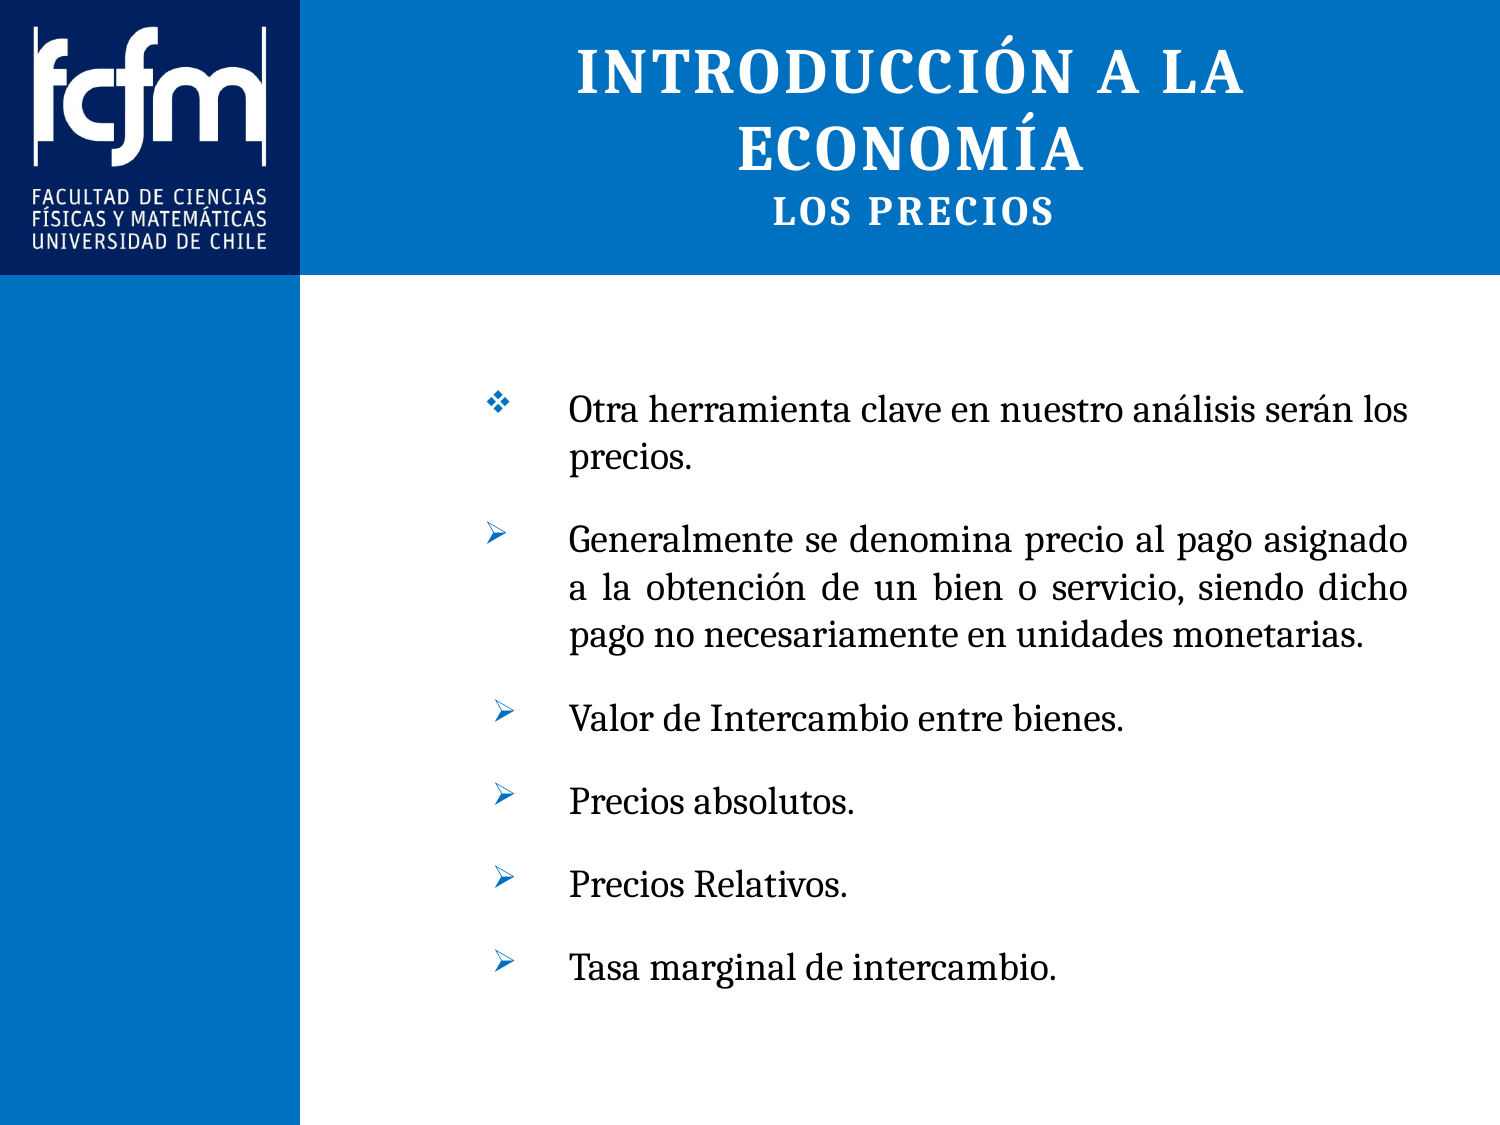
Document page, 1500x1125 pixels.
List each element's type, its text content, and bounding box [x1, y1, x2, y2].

list Otra herramienta clave en nuestro análisis serán los precios. Generalmente se denomina precio al pago asignado a la obtención de un bien o servicio, siendo dicho pago no necesariamente en unidades monetarias. Valor de Intercambio entre bienes. Precios absolutos. Precios Relativos. Tasa marginal de intercambio. [399, 375, 1425, 1005]
title Introducción a la economía Los Precios [399, 37, 1425, 225]
picture [29, 18, 272, 254]
